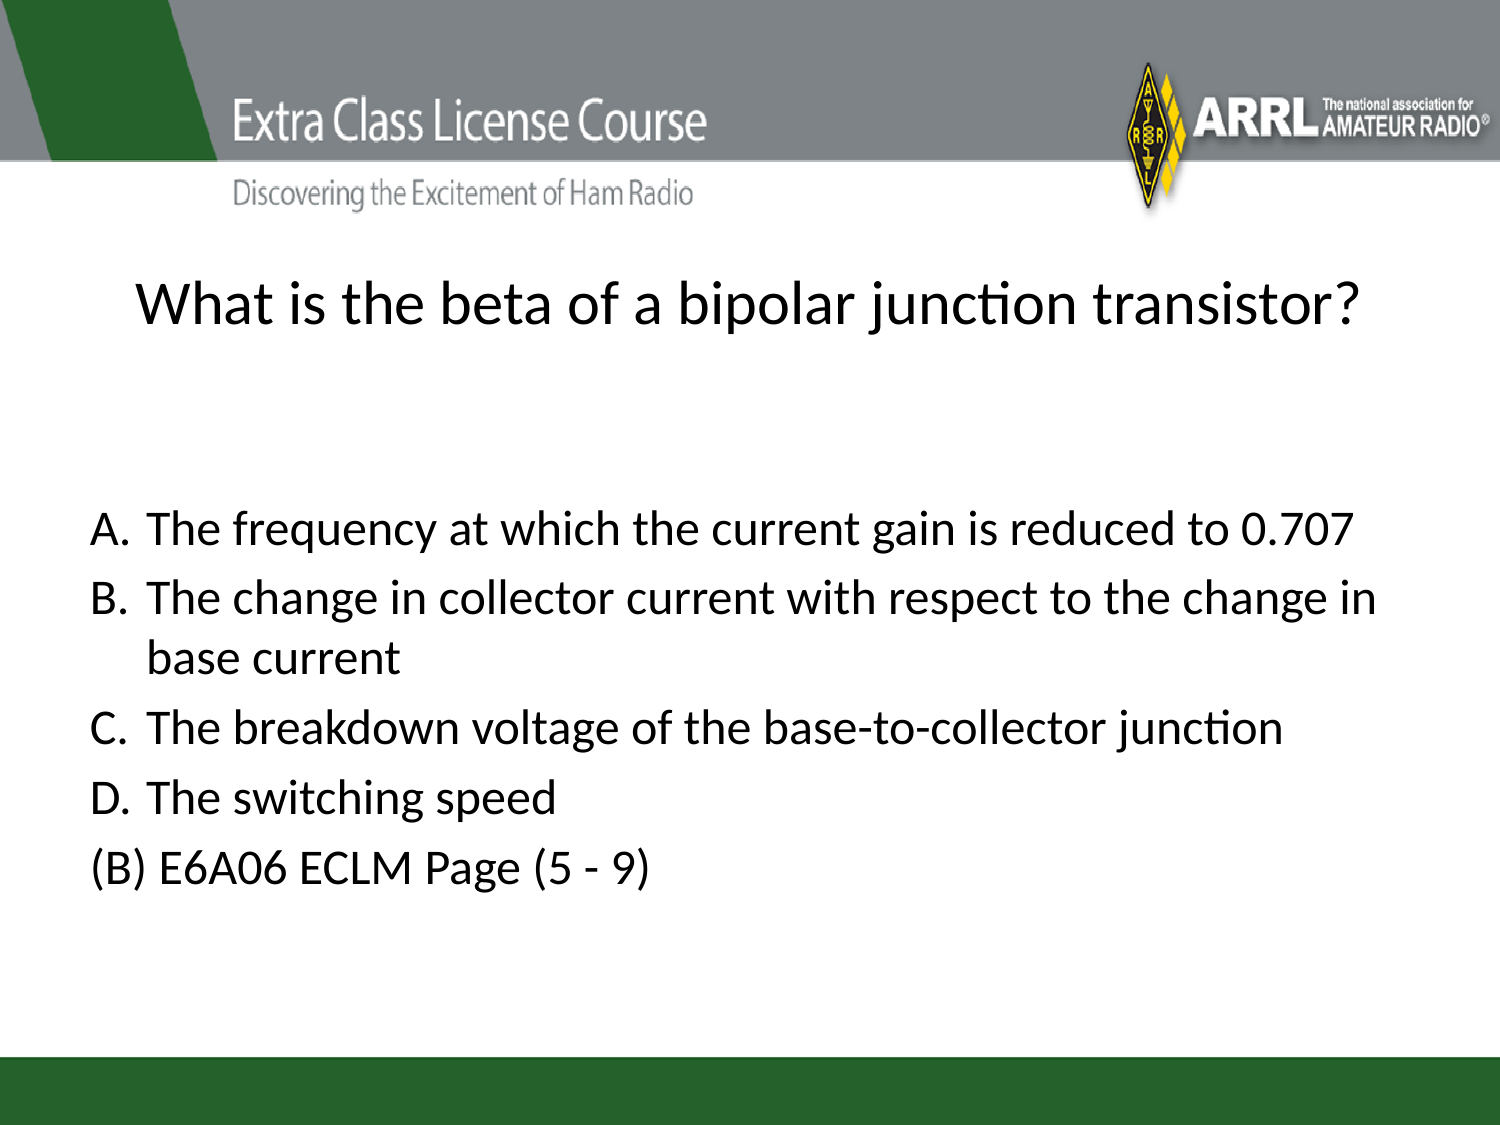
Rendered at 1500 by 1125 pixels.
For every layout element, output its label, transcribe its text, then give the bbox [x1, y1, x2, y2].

list A. The frequency at which the current gain is reduced to 0.707 B. The change in collector current with respect to the change in base current C. The breakdown voltage of the base-to-collector junction D. The switching speed (B) E6A06 ECLM Page (5 - 9) [75, 487, 1425, 1005]
title What is the beta of a bipolar junction transistor? [75, 254, 1425, 435]
picture [0, 0, 1500, 1125]
